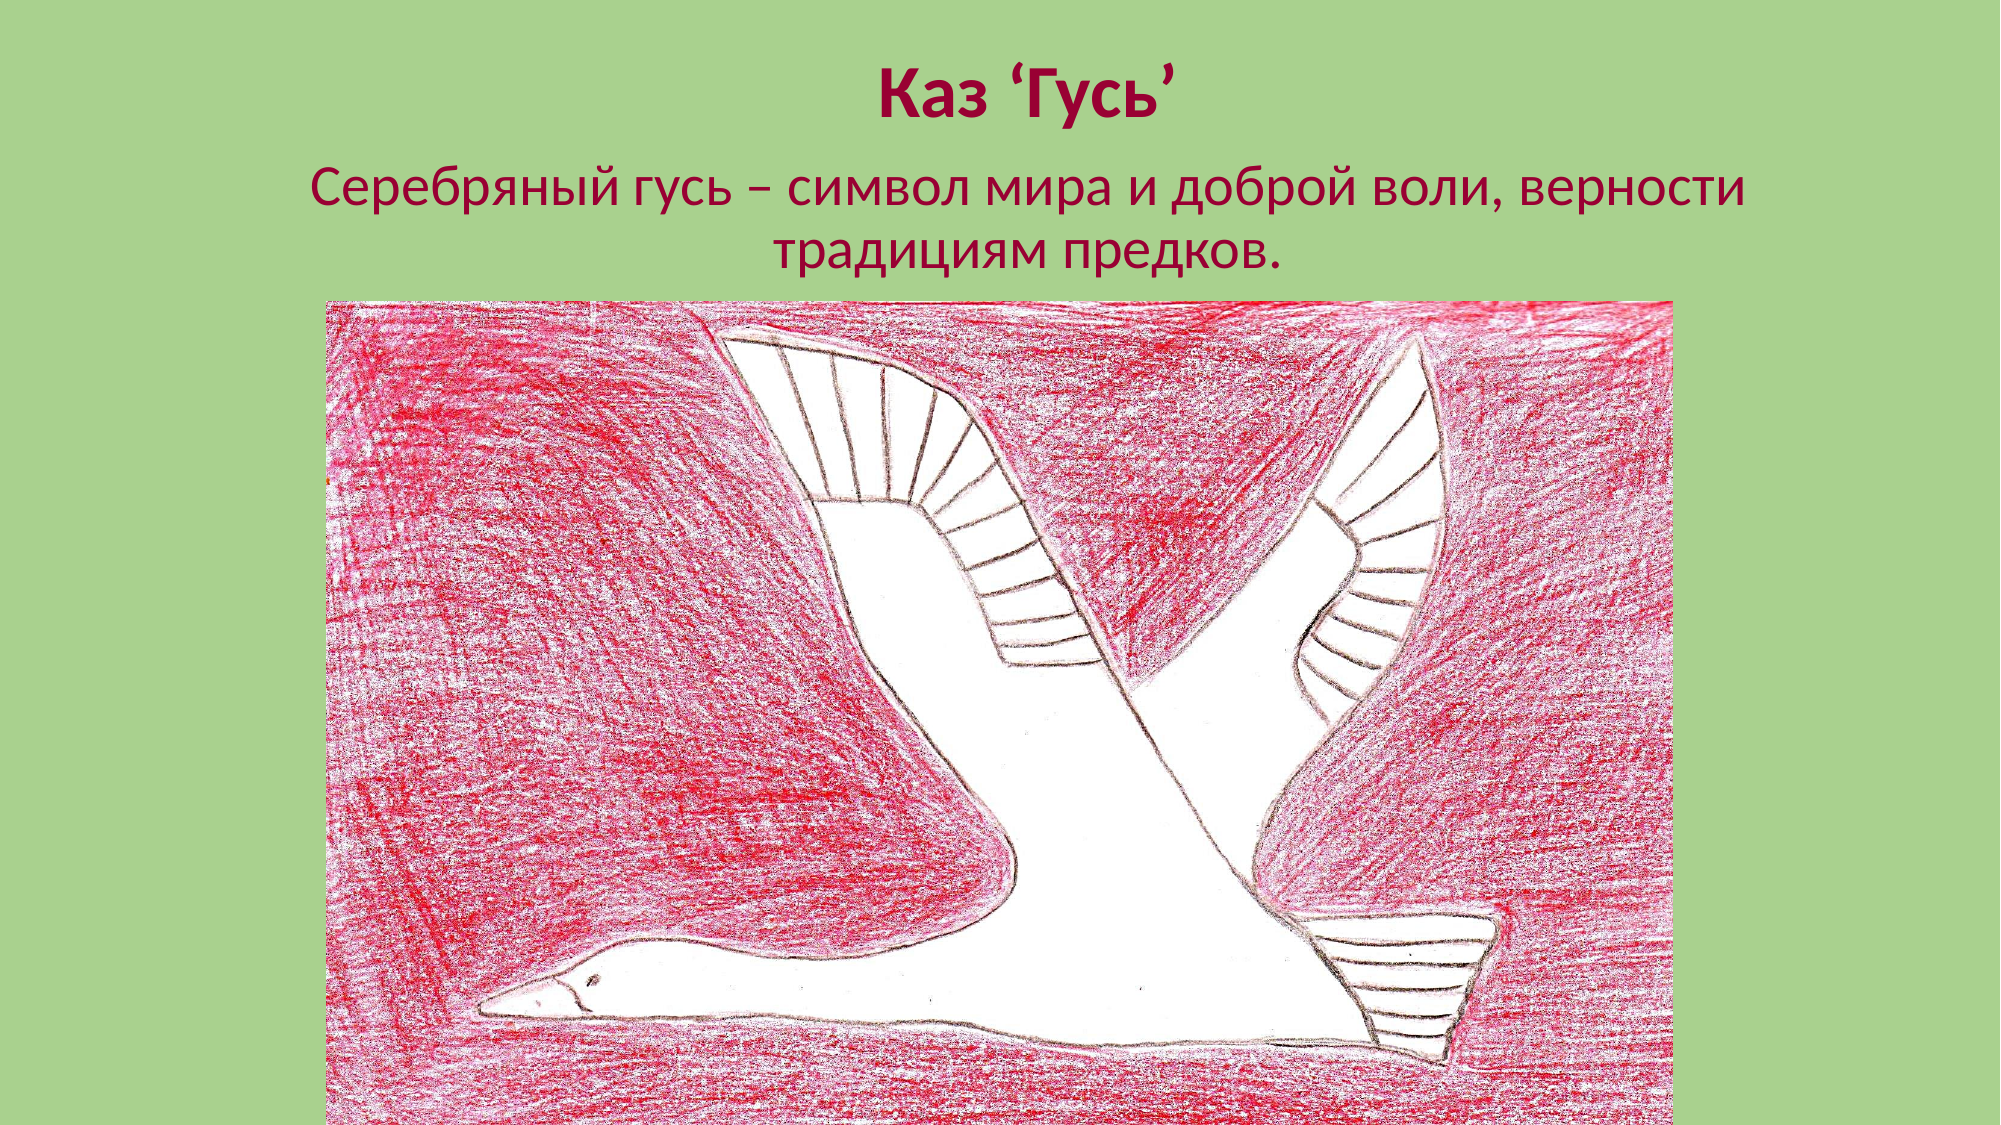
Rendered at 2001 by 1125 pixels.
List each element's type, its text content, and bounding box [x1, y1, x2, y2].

list Каз ‘Гусь’ Серебряный гусь – символ мира и доброй воли, верности традициям предков. [166, 45, 1892, 300]
picture [326, 301, 1673, 1125]
